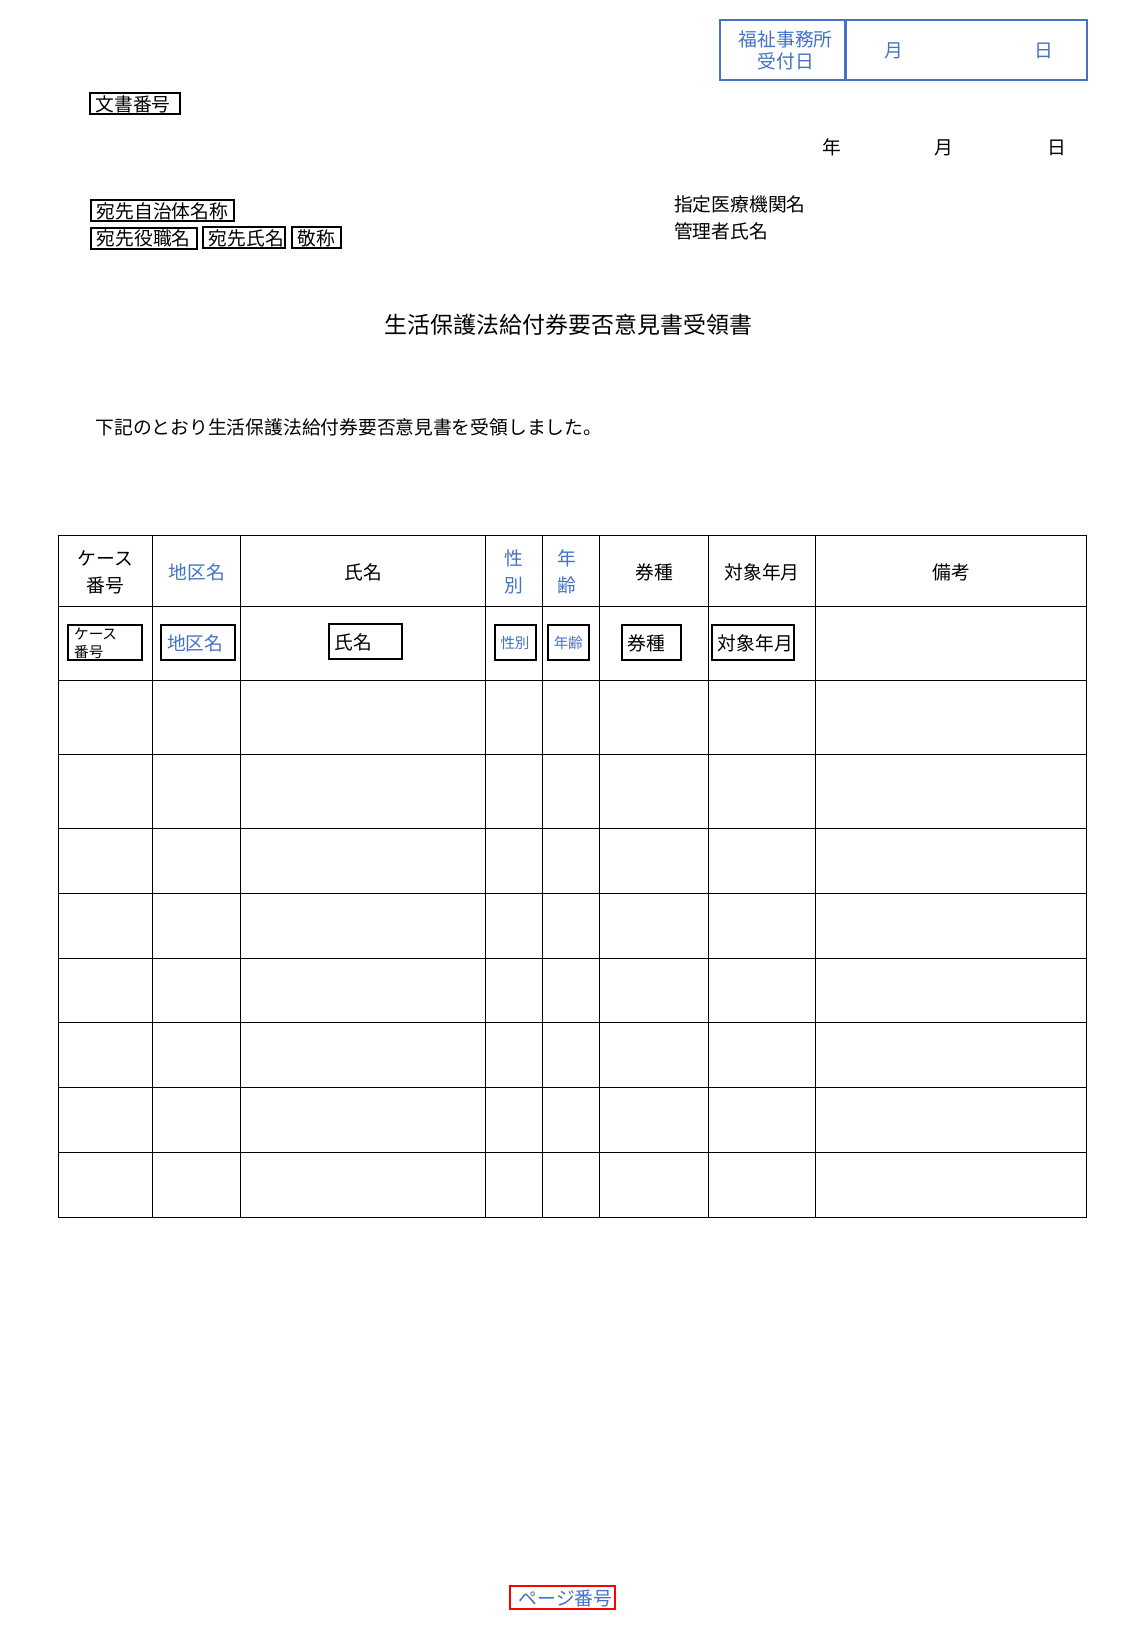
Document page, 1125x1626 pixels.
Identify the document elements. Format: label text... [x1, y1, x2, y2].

table_cell [600, 959, 708, 1022]
table_cell [543, 1088, 599, 1152]
text_box 氏名 [328, 623, 403, 660]
table_cell [600, 1153, 708, 1217]
table_cell [709, 829, 815, 893]
table_cell [600, 607, 708, 680]
table_cell [153, 829, 240, 893]
table_cell [816, 1153, 1086, 1217]
table_cell [153, 681, 240, 754]
table_cell [241, 829, 485, 893]
table_cell [59, 1023, 152, 1087]
table_cell [709, 1023, 815, 1087]
table_header 地区名 [153, 536, 240, 606]
text_box 生活保護法給付券要否意見書受領書 [96, 302, 1042, 346]
table_cell [153, 607, 240, 680]
table_cell [486, 1153, 542, 1217]
text_box 下記のとおり生活保護法給付券要否意見書を受領しました。 [89, 415, 1037, 438]
table_cell [709, 959, 815, 1022]
text_box 券種 [621, 624, 682, 661]
table_cell [816, 681, 1086, 754]
table_cell [153, 1153, 240, 1217]
table_cell [543, 959, 599, 1022]
table_cell [816, 607, 1086, 680]
table_cell [486, 829, 542, 893]
table_cell [486, 681, 542, 754]
table_header 性別 [486, 536, 542, 606]
table_cell [59, 959, 152, 1022]
table_header 氏名 [241, 536, 485, 606]
table_cell [241, 959, 485, 1022]
table_cell [486, 1023, 542, 1087]
table_cell [486, 1088, 542, 1152]
table_header 券種 [600, 536, 708, 606]
text_box 対象年月 [711, 624, 795, 661]
text_box ページ番号 [509, 1585, 616, 1610]
text_box ケース 番号 [67, 624, 143, 661]
table_cell [486, 607, 542, 680]
table_cell [816, 829, 1086, 893]
table_header 備考 [816, 536, 1086, 606]
table_cell [543, 894, 599, 958]
table_cell [816, 894, 1086, 958]
table_cell [153, 755, 240, 828]
table_cell [153, 1023, 240, 1087]
table_cell [153, 894, 240, 958]
table_cell [486, 755, 542, 828]
text_box 文書番号 [89, 92, 181, 115]
table_cell [709, 607, 815, 680]
table_cell [241, 681, 485, 754]
table_cell [600, 681, 708, 754]
table_cell [241, 1088, 485, 1152]
table_cell [543, 1153, 599, 1217]
table_cell [59, 755, 152, 828]
table_cell [816, 1088, 1086, 1152]
table_cell [153, 1088, 240, 1152]
text_box 指定医療機関名 [667, 192, 811, 215]
table_cell [816, 755, 1086, 828]
table_cell [241, 1023, 485, 1087]
table_cell [709, 1153, 815, 1217]
table_cell [241, 607, 485, 680]
table_cell [241, 894, 485, 958]
table_cell [709, 681, 815, 754]
table_cell [600, 894, 708, 958]
table_cell [543, 755, 599, 828]
table_cell [600, 1088, 708, 1152]
table_cell [59, 894, 152, 958]
table_cell [543, 829, 599, 893]
text_box 年 月 日 [815, 133, 1005, 162]
text_box 地区名 [160, 624, 236, 661]
table_header 対象年月 [709, 536, 815, 606]
text_box 性別 [494, 624, 537, 661]
table_cell [709, 1088, 815, 1152]
table_cell [543, 681, 599, 754]
table_cell [600, 755, 708, 828]
table_cell [153, 959, 240, 1022]
table_cell [59, 829, 152, 893]
table_cell [59, 1153, 152, 1217]
table_header 年齢 [543, 536, 599, 606]
table_cell [241, 1153, 485, 1217]
text_box 管理者氏名 [667, 220, 776, 243]
table_cell [241, 755, 485, 828]
table_cell [709, 894, 815, 958]
table_cell [816, 959, 1086, 1022]
table_cell [486, 894, 542, 958]
table_cell [486, 959, 542, 1022]
table_cell [543, 1023, 599, 1087]
table_header ケース番号 [59, 536, 152, 606]
table_cell [59, 607, 152, 680]
table_cell [600, 1023, 708, 1087]
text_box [720, 19, 1087, 80]
table_cell [816, 1023, 1086, 1087]
table_cell [543, 607, 599, 680]
table_cell [59, 1088, 152, 1152]
text_box 年齢 [547, 624, 590, 661]
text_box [90, 200, 342, 249]
table_cell [709, 755, 815, 828]
table_cell [59, 681, 152, 754]
table_cell [600, 829, 708, 893]
